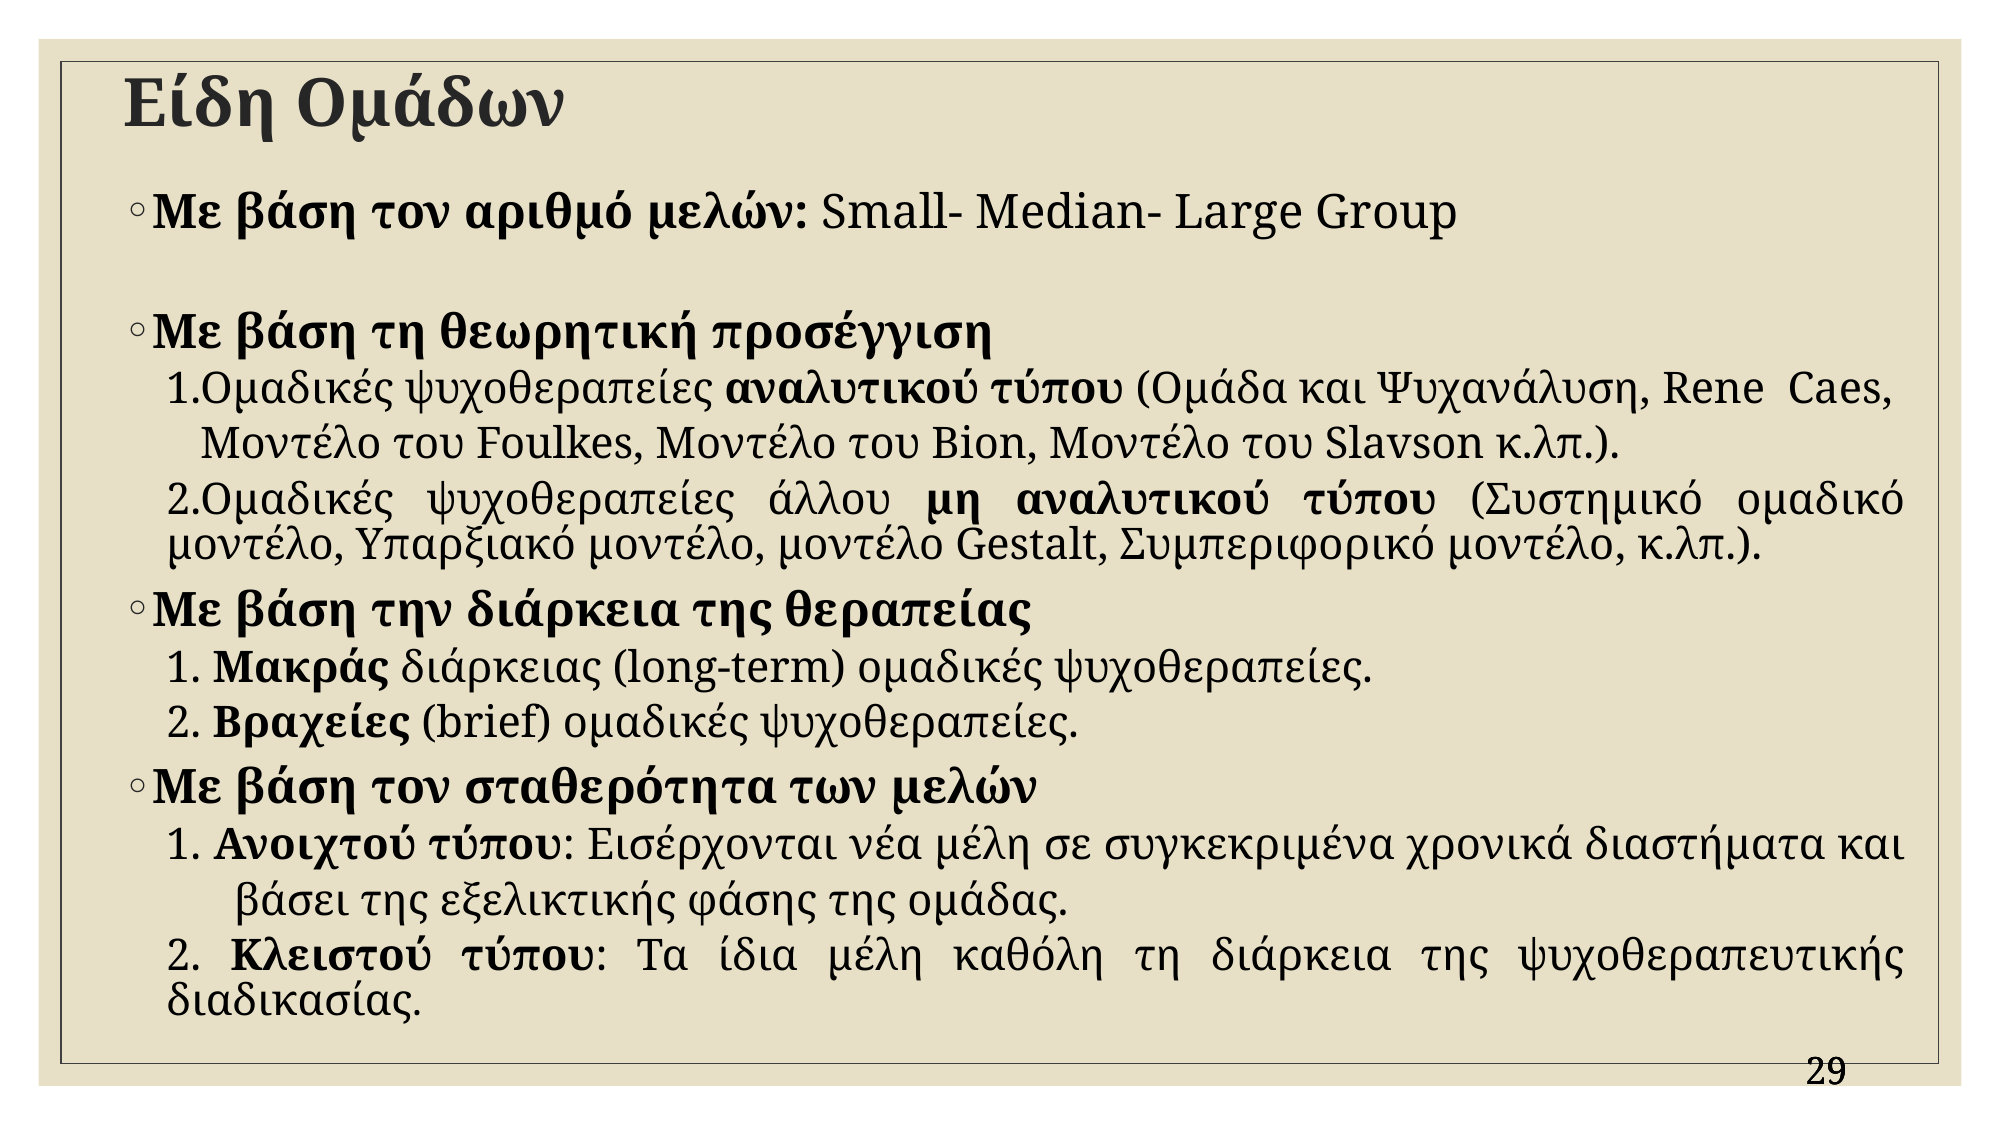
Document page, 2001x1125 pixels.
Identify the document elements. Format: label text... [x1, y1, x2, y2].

text_box 29 [1412, 1042, 1863, 1103]
title Είδη Ομάδων [108, 93, 1921, 184]
list Με βάση τον αριθμό μελών: Small- Median- Large Group Με βάση τη θεωρητική προσέγγιση 1.Ομαδικές ψυχοθεραπείες αναλυτικού τύπου (Ομάδα και Ψυχανάλυση, Rene Caes, Μοντέλο του Foulkes, Μοντέλο του Bion, Μοντέλο του Slavson κ.λπ.). 2.Ομαδικές ψυχοθεραπείες άλλου μη αναλυτικού τύπου (Συστημικό ομαδικό μοντέλο, Υπαρξιακό μοντέλο, μοντέλο Gestalt, Συμπεριφορικό μοντέλο, κ.λπ.). Με βάση την διάρκεια της θεραπείας 1. Μακράς διάρκειας (long-term) ομαδικές ψυχοθεραπείες. 2. Βραχείες (brief) ομαδικές ψυχοθεραπείες. Με βάση τον σταθερότητα των μελών 1. Ανοιχτού τύπου: Εισέρχονται νέα μέλη σε συγκεκριμένα χρονικά διαστήματα και βάσει της εξελικτικής φάσης της ομάδας. 2. Κλειστού τύπου: Τα ίδια μέλη καθόλη τη διάρκεια της ψυχοθεραπευτικής διαδικασίας. [108, 184, 1921, 1061]
